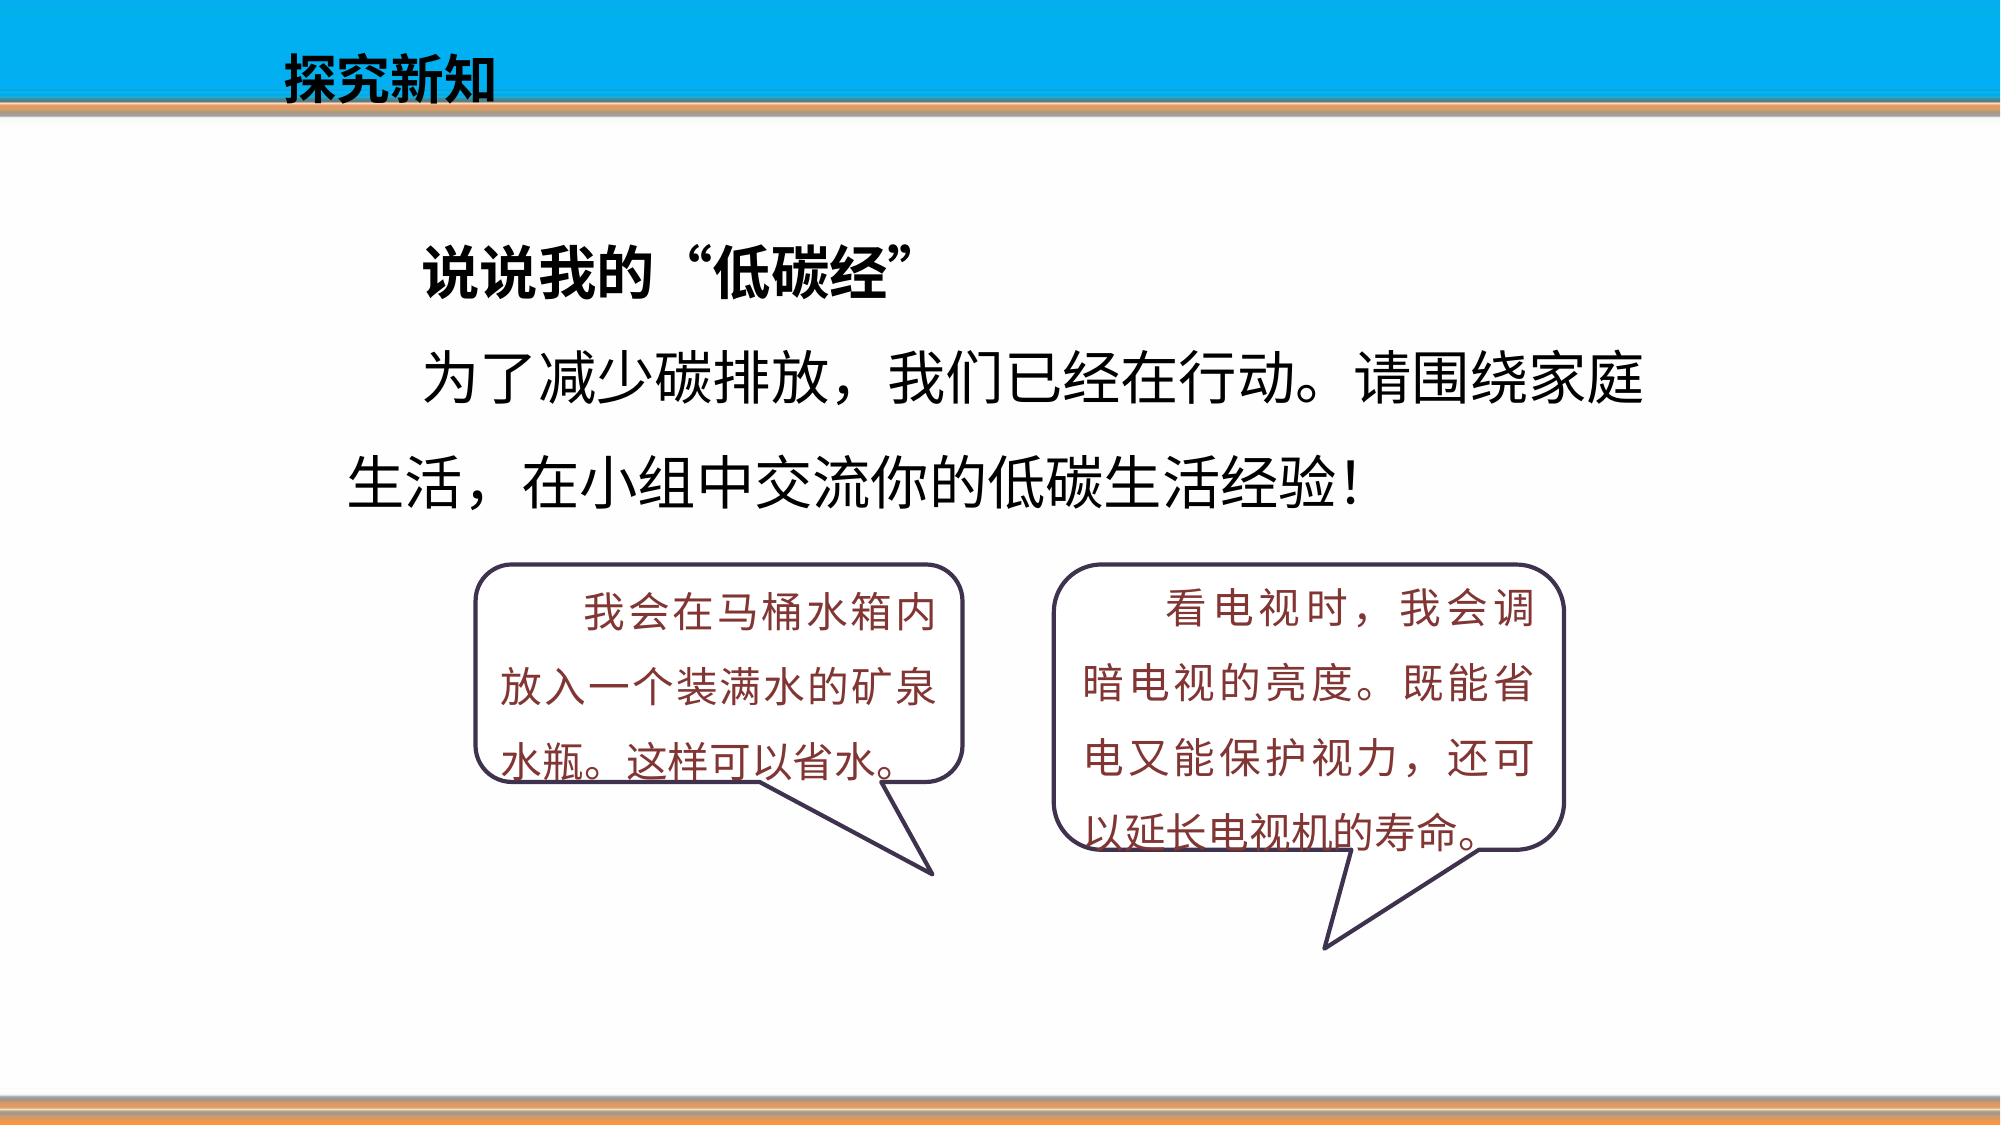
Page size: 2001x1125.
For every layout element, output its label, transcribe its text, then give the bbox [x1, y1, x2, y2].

title 探究新知 [268, 38, 1733, 119]
text_box 看电视时，我会调暗电视的亮度。既能省电又能保护视力，还可以延长电视机的寿命。 [1051, 562, 1567, 951]
text_box 说说我的“低碳经” 为了减少碳排放，我们已经在行动。请围绕家庭生活，在小组中交流你的低碳生活经验！ [331, 193, 1695, 524]
picture [0, 97, 2001, 1125]
text_box 我会在马桶水箱内放入一个装满水的矿泉水瓶。这样可以省水。 [473, 562, 965, 877]
